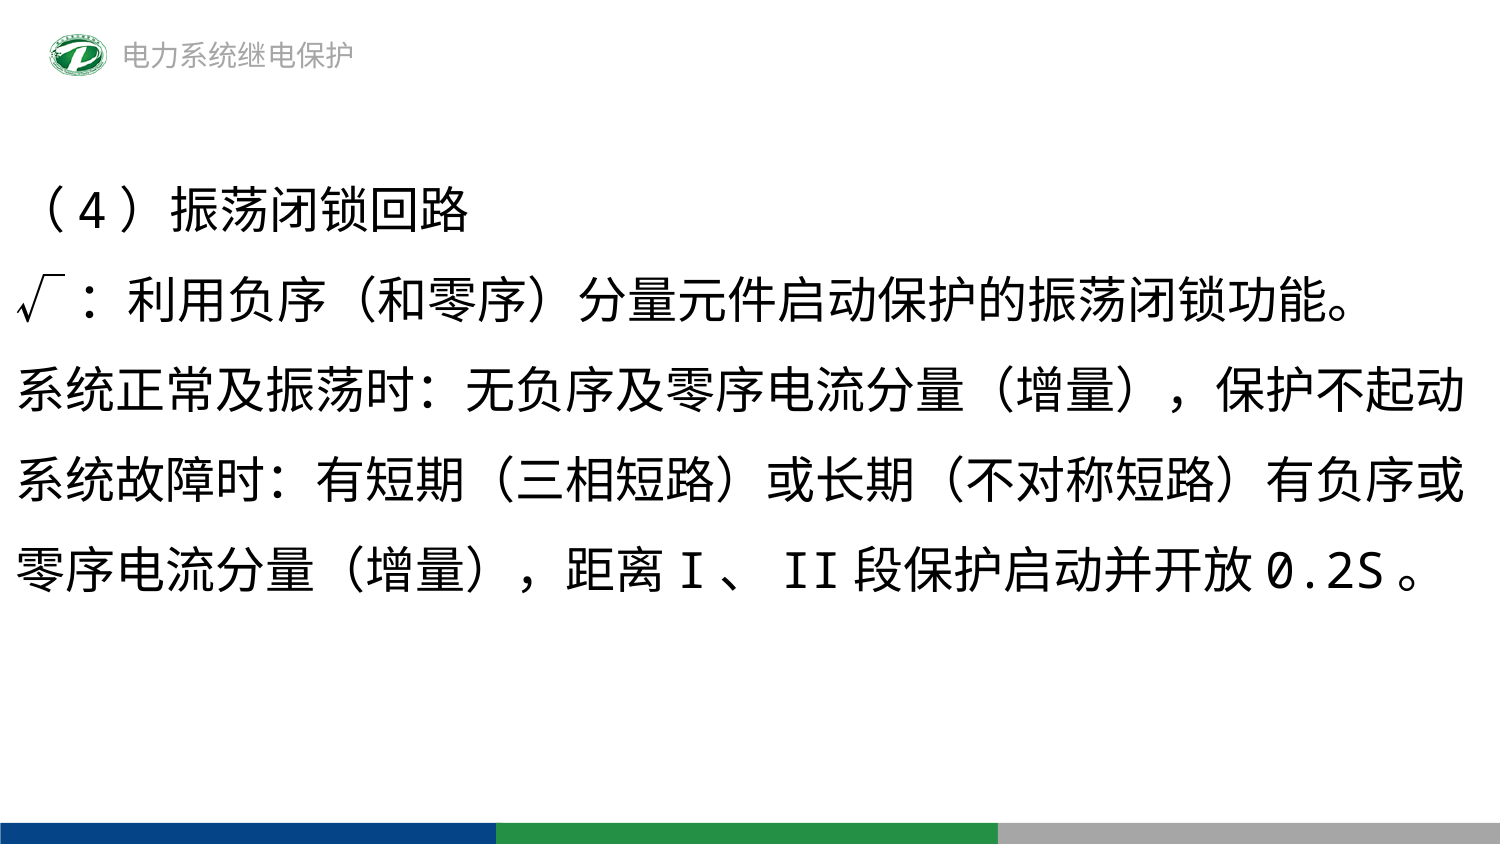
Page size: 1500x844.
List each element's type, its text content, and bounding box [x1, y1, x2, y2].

text_box [0, 821, 494, 844]
text_box [494, 821, 996, 844]
text_box [996, 821, 1500, 844]
picture [41, 19, 118, 91]
text_box （4）振荡闭锁回路 √：利用负序（和零序）分量元件启动保护的振荡闭锁功能。 系统正常及振荡时：无负序及零序电流分量（增量），保护不起动 系统故障时：有短期（三相短路）或长期（不对称短路）有负序或零序电流分量（增量），距离I、II段保护启动并开放0.2S。 [0, 141, 1500, 607]
text_box 电力系统继电保护 [122, 29, 370, 80]
